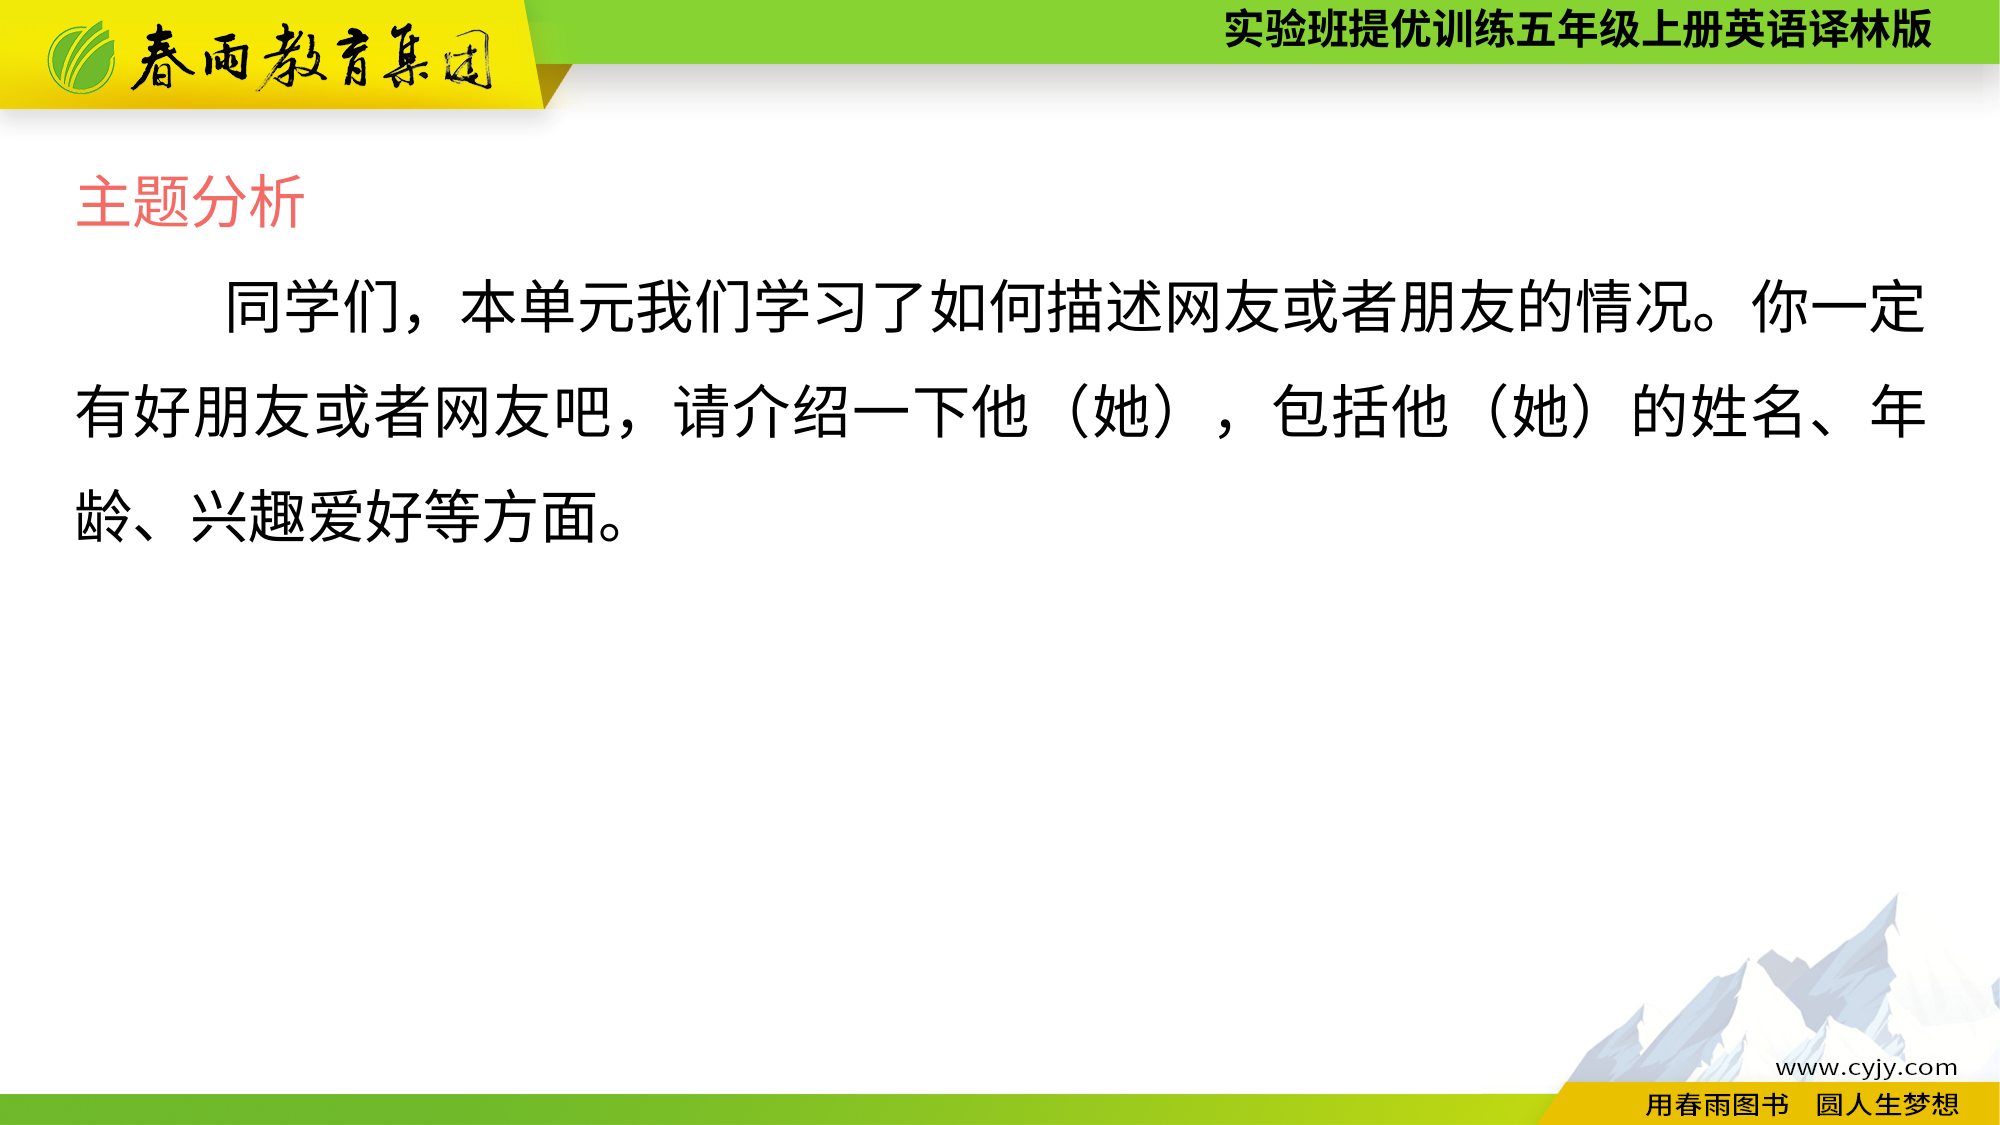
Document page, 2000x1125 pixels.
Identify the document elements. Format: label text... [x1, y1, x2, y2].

list 主题分析 同学们，本单元我们学习了如何描述网友或者朋友的情况。你一定有好朋友或者网友吧，请介绍一下他（她），包括他（她）的姓名、年龄、兴趣爱好等方面。 [59, 122, 1944, 562]
picture [0, 0, 2000, 1125]
